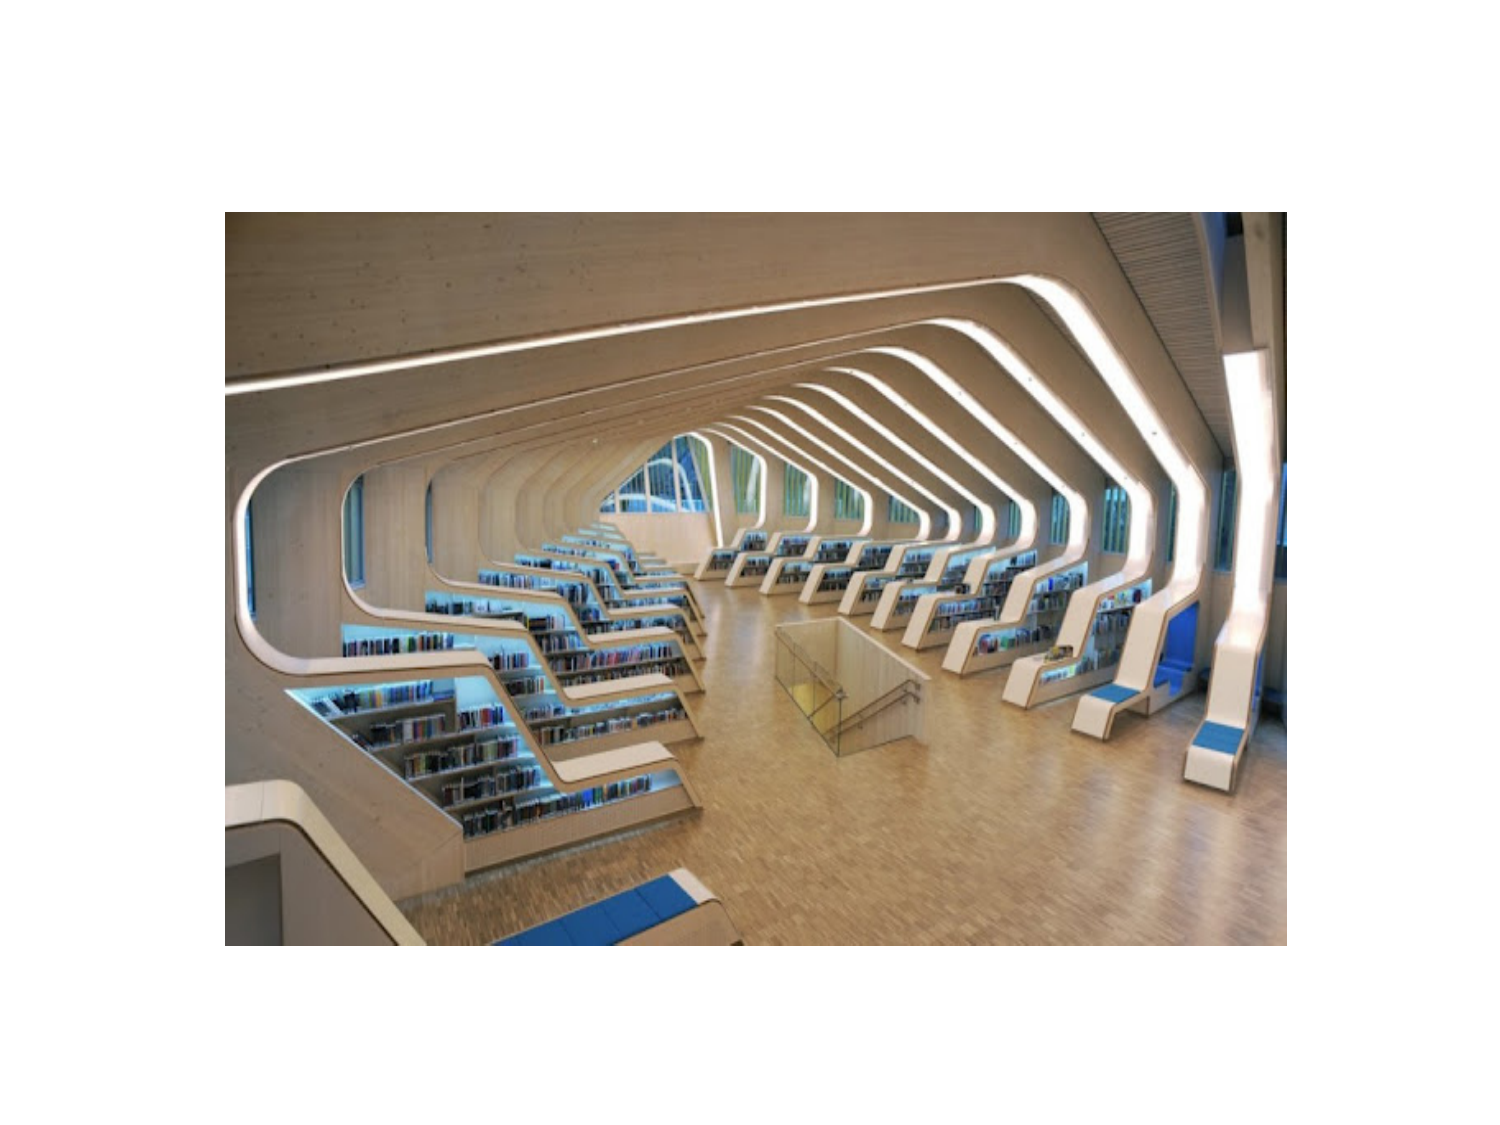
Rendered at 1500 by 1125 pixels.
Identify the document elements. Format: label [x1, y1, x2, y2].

picture [224, 212, 1287, 946]
